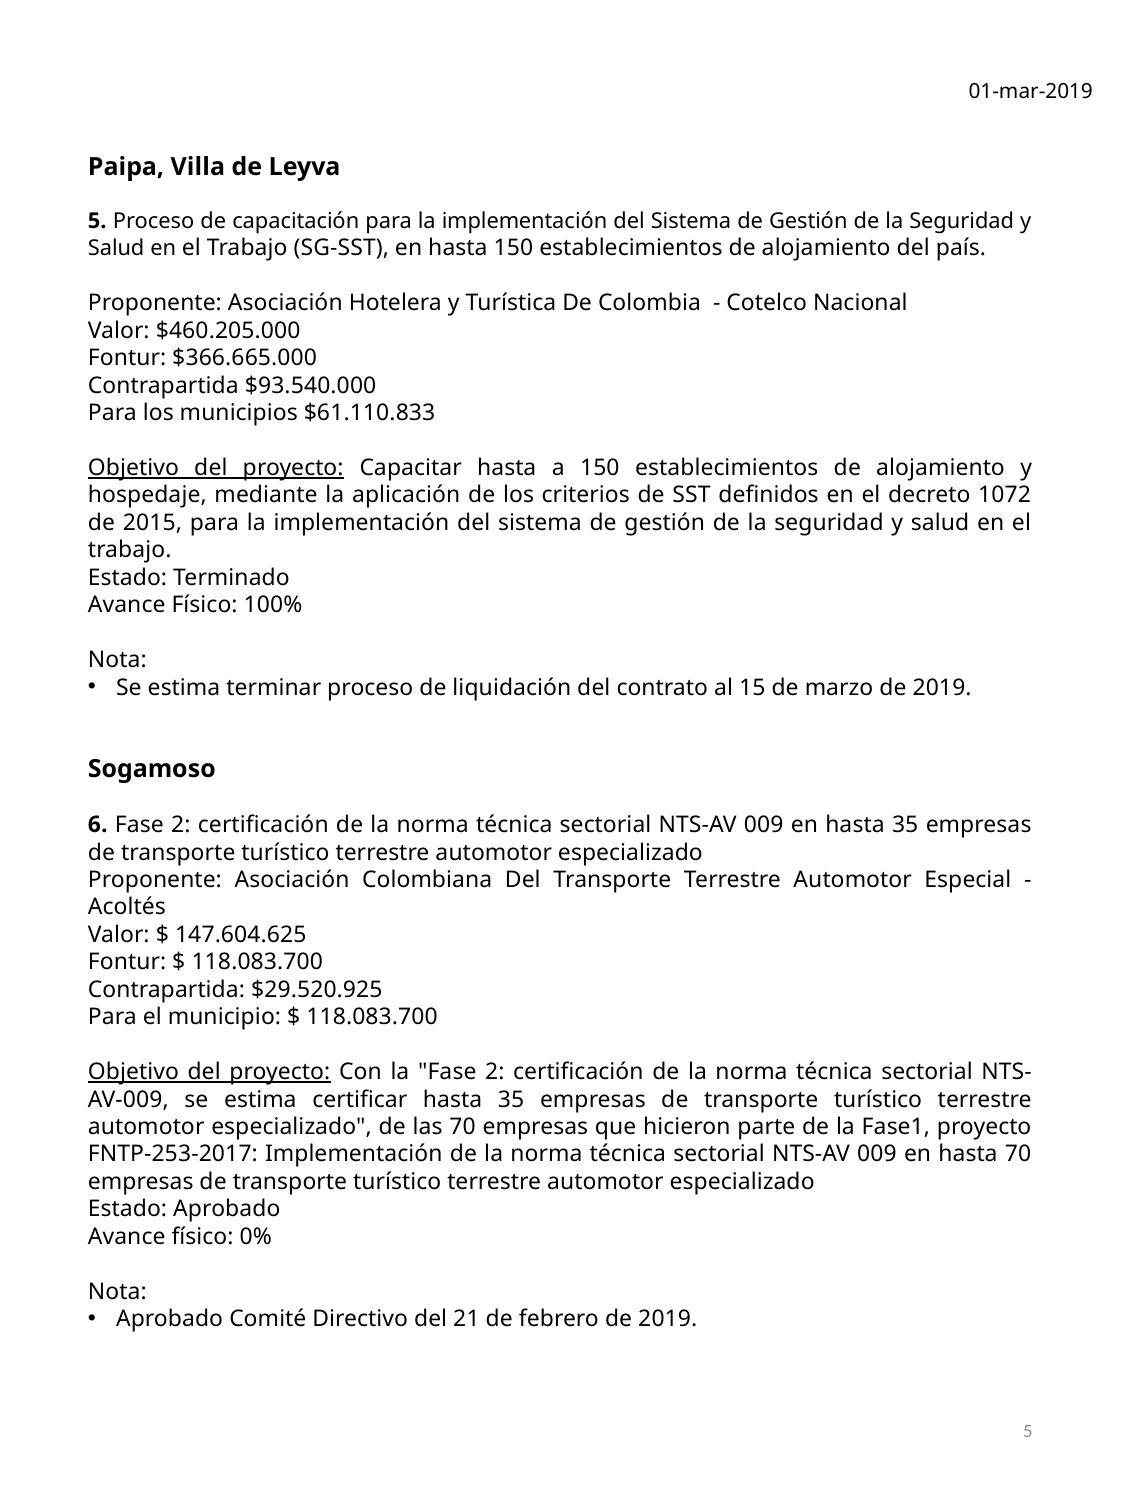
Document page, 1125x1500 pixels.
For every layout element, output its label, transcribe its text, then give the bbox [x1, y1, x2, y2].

text_box Paipa, Villa de Leyva 5. Proceso de capacitación para la implementación del Sistema de Gestión de la Seguridad y Salud en el Trabajo (SG-SST), en hasta 150 establecimientos de alojamiento del país. Proponente: Asociación Hotelera y Turística De Colombia - Cotelco Nacional Valor: $460.205.000 Fontur: $366.665.000 Contrapartida $93.540.000 Para los municipios $61.110.833 Objetivo del proyecto: Capacitar hasta a 150 establecimientos de alojamiento y hospedaje, mediante la aplicación de los criterios de SST definidos en el decreto 1072 de 2015, para la implementación del sistema de gestión de la seguridad y salud en el trabajo. Estado: Terminado Avance Físico: 100% Nota: Se estima terminar proceso de liquidación del contrato al 15 de marzo de 2019. Sogamoso 6. Fase 2: certificación de la norma técnica sectorial NTS-AV 009 en hasta 35 empresas de transporte turístico terrestre automotor especializado Proponente: Asociación Colombiana Del Transporte Terrestre Automotor Especial - Acoltés Valor: $ 147.604.625 Fontur: $ 118.083.700 Contrapartida: $29.520.925 Para el municipio: $ 118.083.700 Objetivo del proyecto: Con la "Fase 2: certificación de la norma técnica sectorial NTS-AV-009, se estima certificar hasta 35 empresas de transporte turístico terrestre automotor especializado", de las 70 empresas que hicieron parte de la Fase1, proyecto FNTP-253-2017: Implementación de la norma técnica sectorial NTS-AV 009 en hasta 70 empresas de transporte turístico terrestre automotor especializado Estado: Aprobado Avance físico: 0% Nota: Aprobado Comité Directivo del 21 de febrero de 2019. [73, 60, 1048, 1500]
slide_number 5 [794, 1390, 1048, 1471]
text_box 01-mar-2019 [953, 69, 1110, 110]
